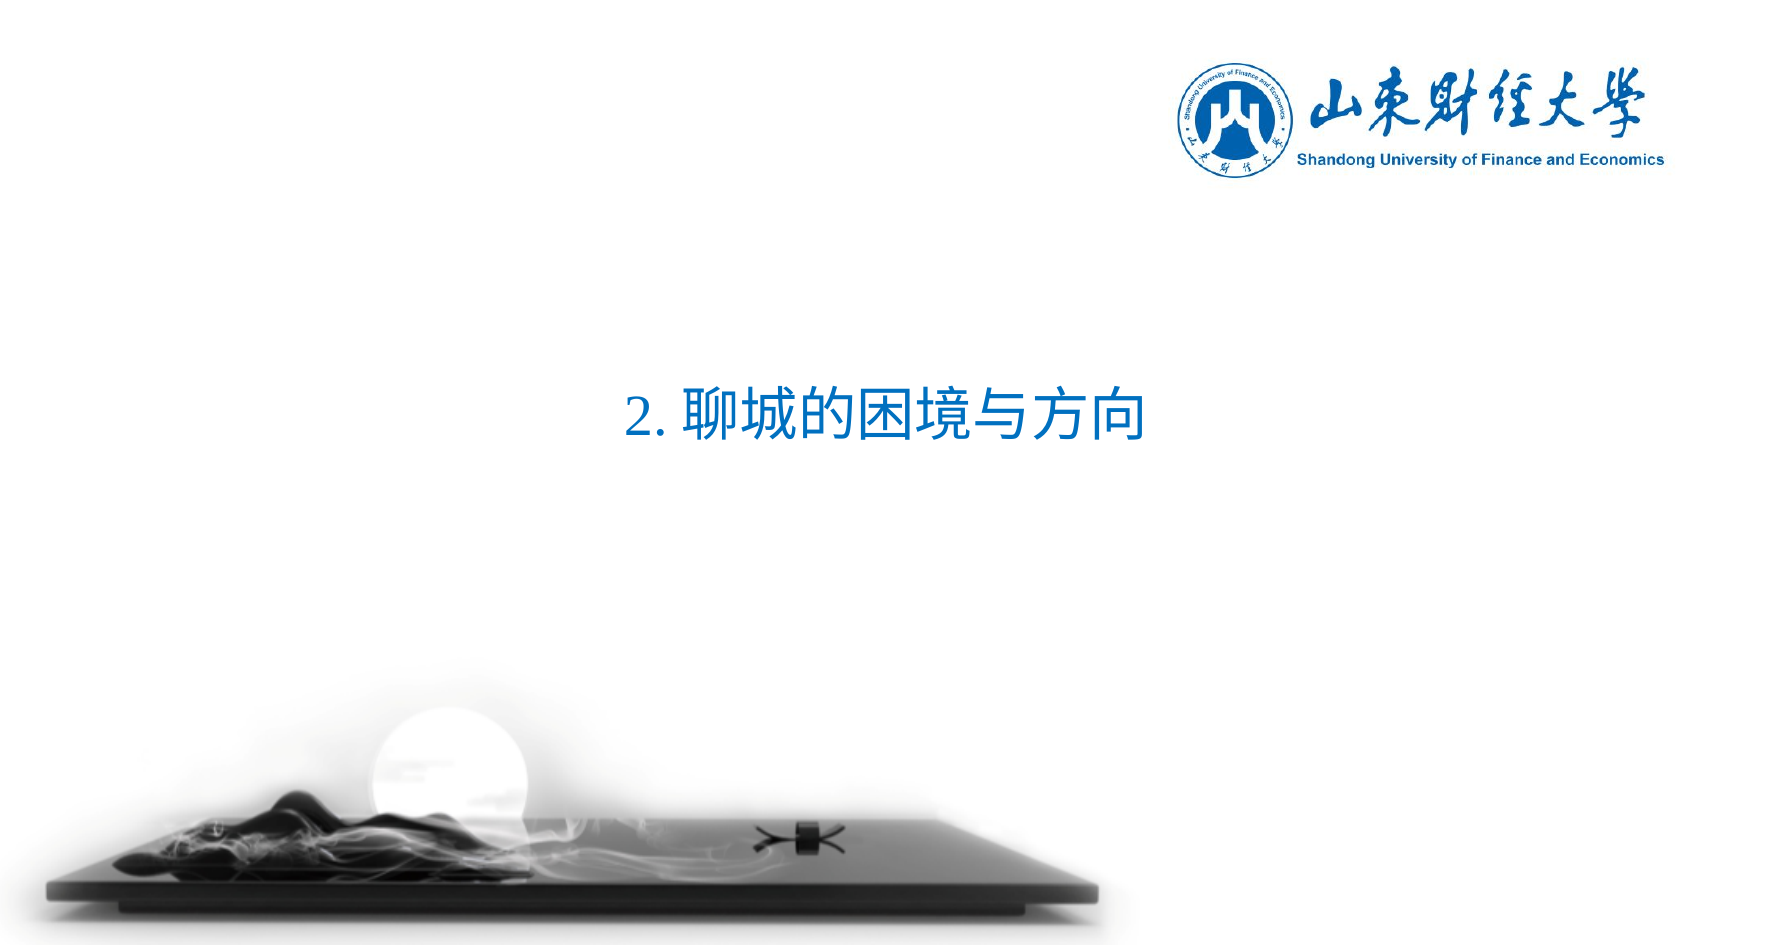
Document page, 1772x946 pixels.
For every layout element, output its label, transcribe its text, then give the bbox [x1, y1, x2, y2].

picture [0, 630, 1143, 945]
text_box 2.聊城的困境与方向 [301, 335, 1471, 455]
picture [1160, 34, 1688, 202]
